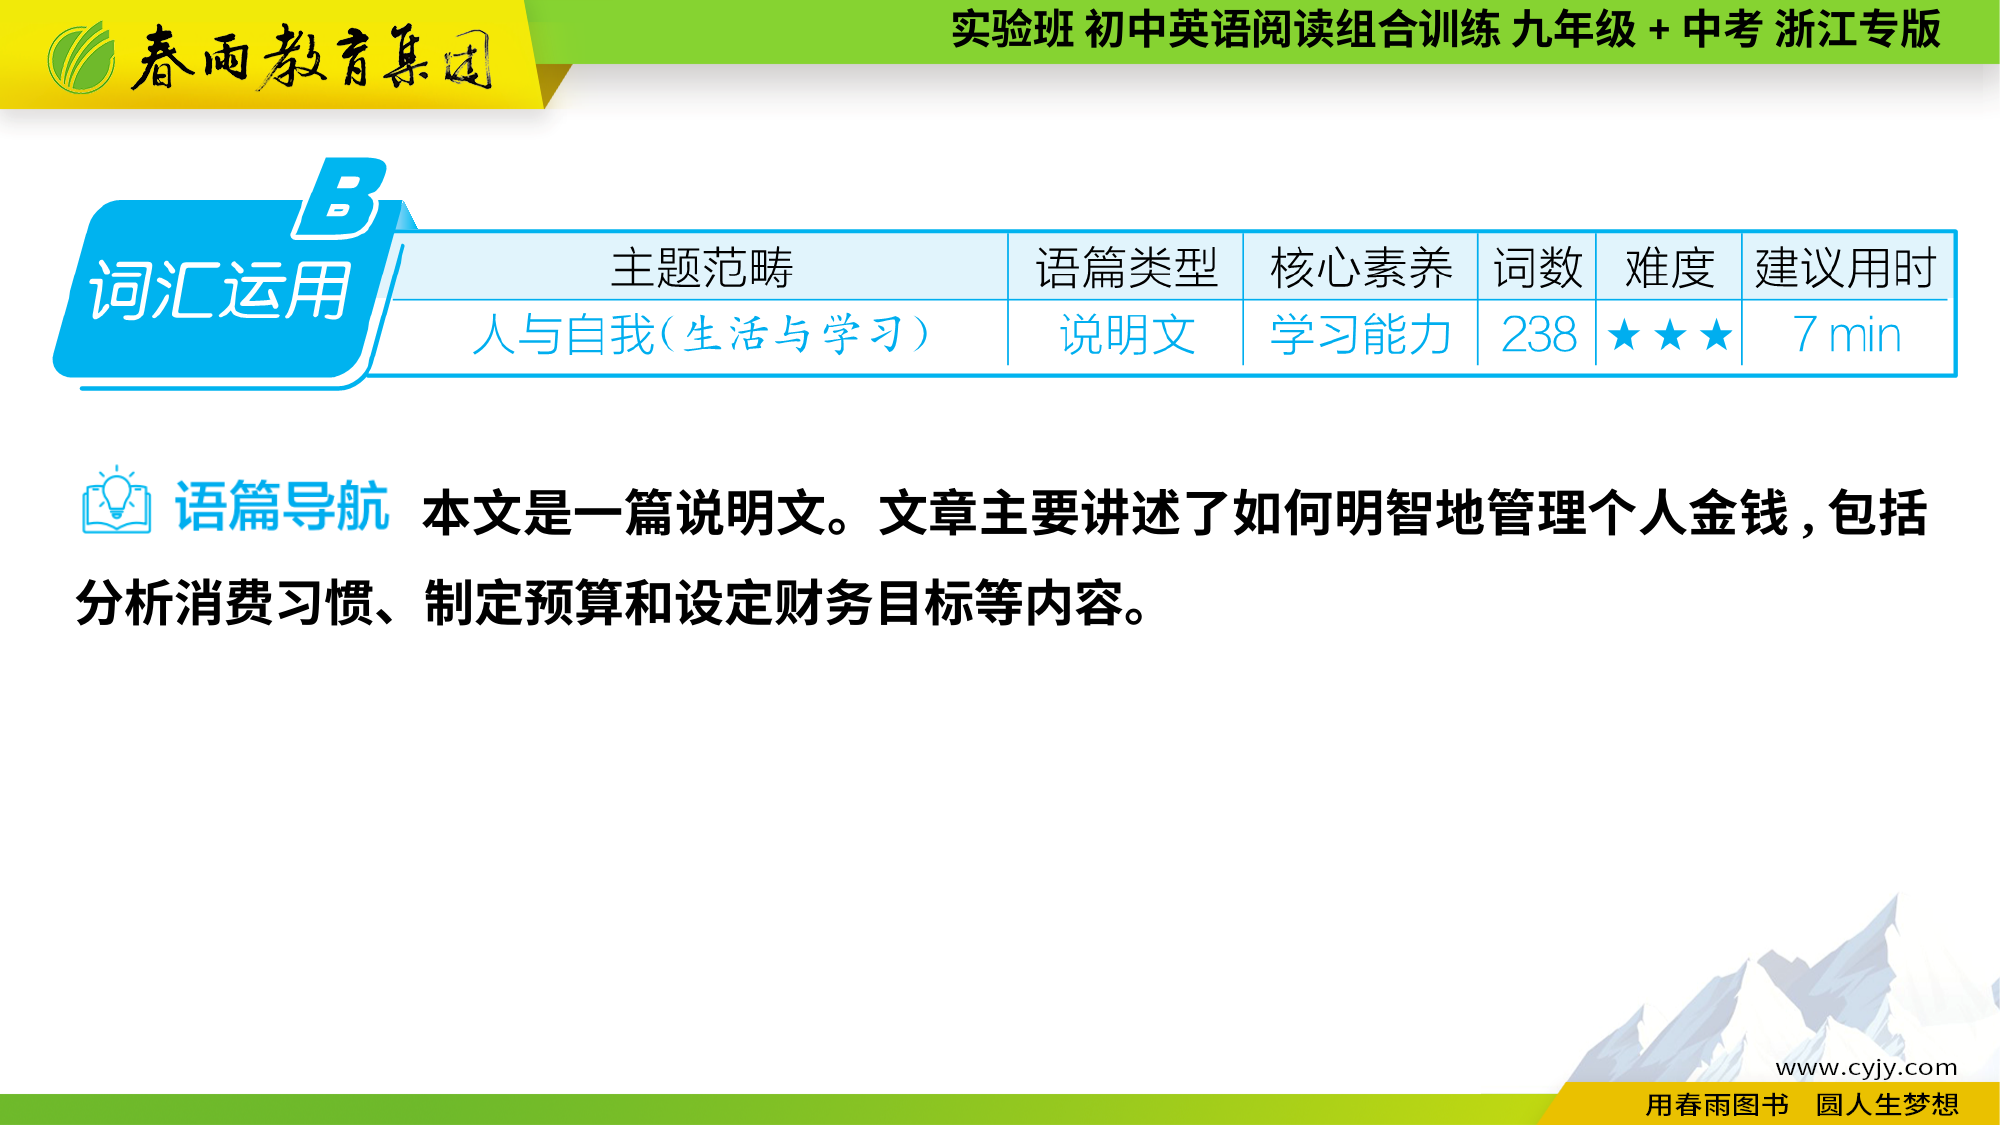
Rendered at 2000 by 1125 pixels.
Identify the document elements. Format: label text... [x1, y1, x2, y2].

list 本文是一篇说明文。文章主要讲述了如何明智地管理个人金钱,包括分析消费习惯、制定预算和设定财务目标等内容。 [59, 444, 1944, 642]
picture [0, 0, 2000, 1125]
